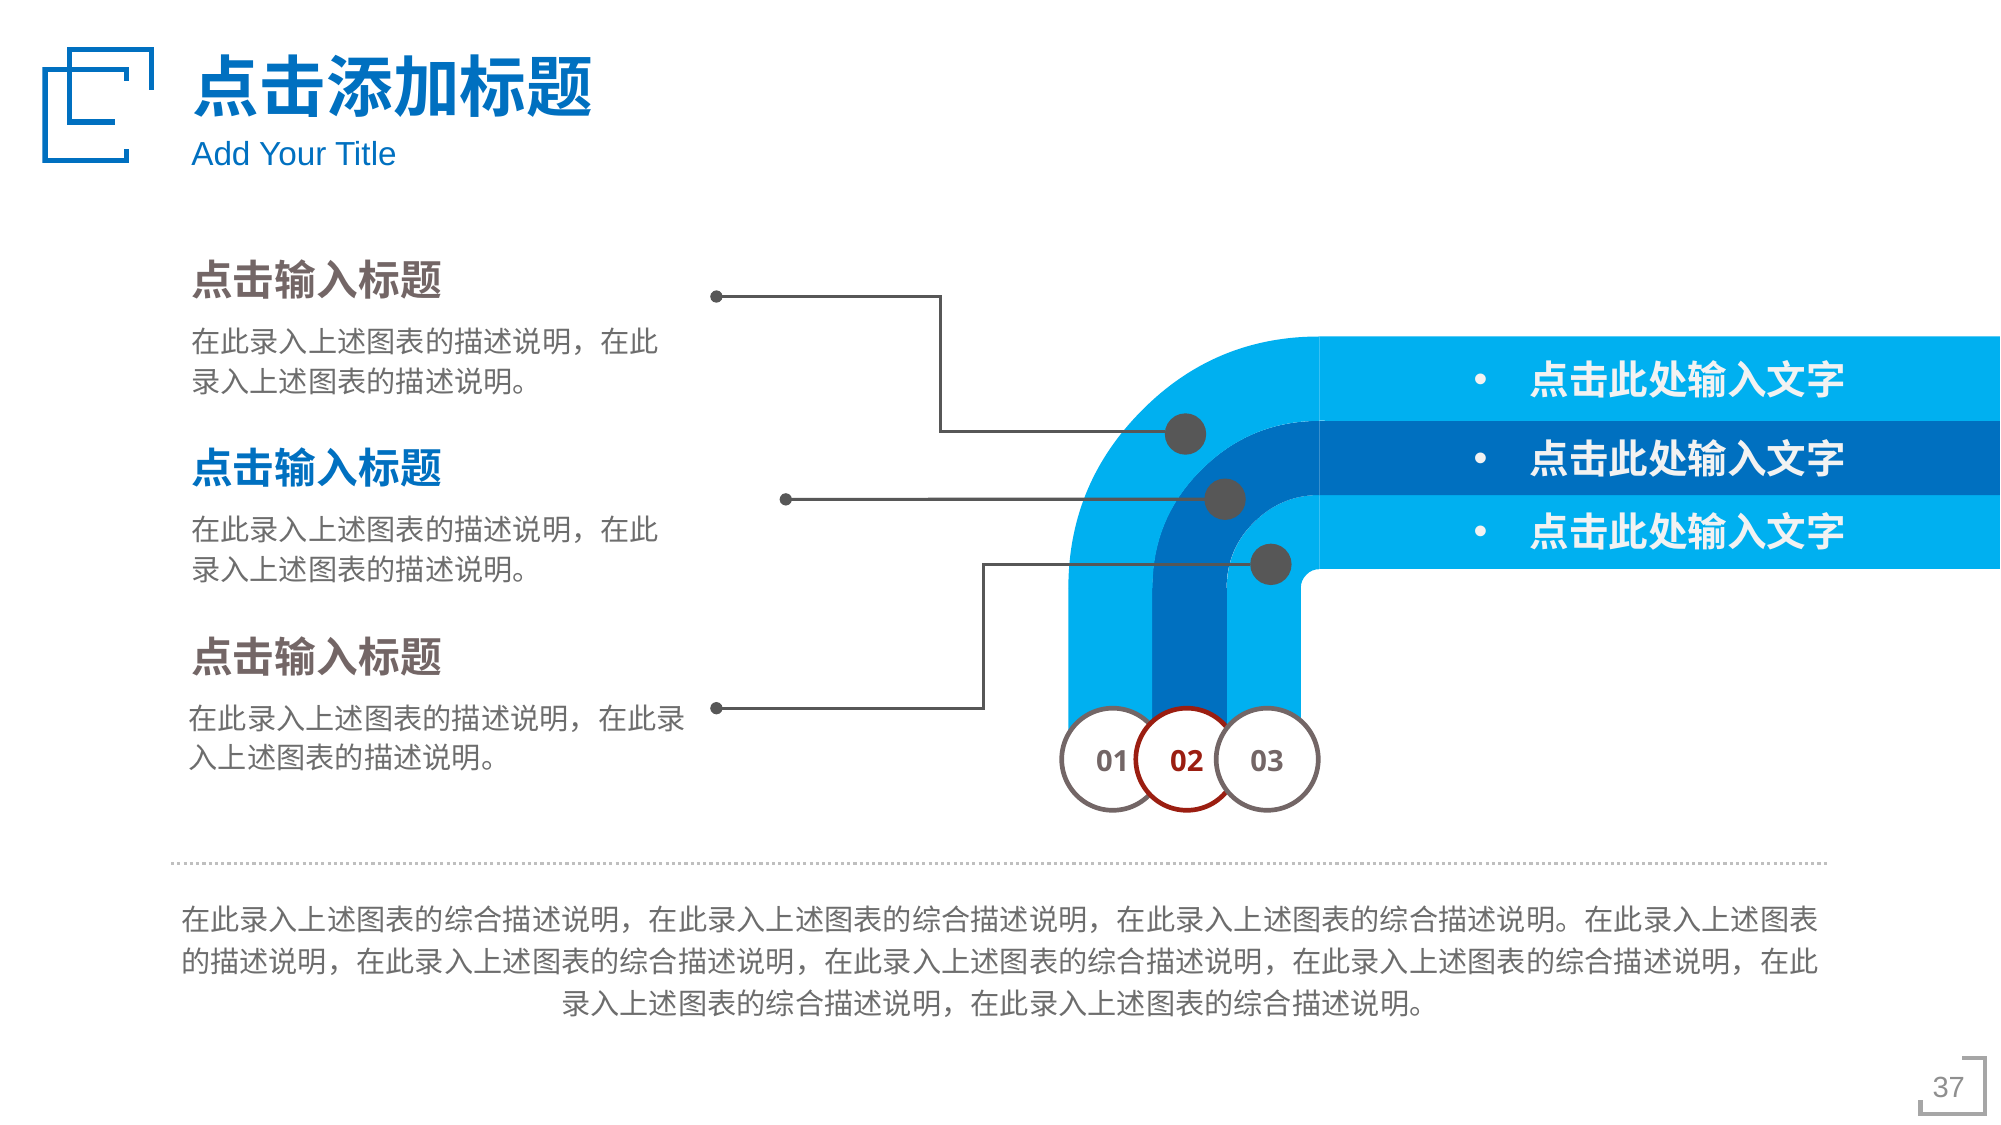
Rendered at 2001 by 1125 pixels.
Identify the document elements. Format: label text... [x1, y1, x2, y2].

text_box 点击输入标题 [176, 434, 595, 499]
text_box 02 [1134, 760, 1227, 812]
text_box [1068, 336, 2000, 760]
text_box 点击添加标题 [177, 36, 609, 132]
text_box Add Your Title [176, 124, 555, 180]
text_box 在此录入上述图表的描述说明，在此录入上述图表的描述说明。 [176, 499, 689, 594]
text_box 在此录入上述图表的综合描述说明，在此录入上述图表的综合描述说明，在此录入上述图表的综合描述说明。在此录入上述图表的描述说明，在此录入上述图表的综合描述说明，在此录入上述图表的综合描述说明，在此录入上述图表的综合描述说明，在此录入上述图表的综合描述说明，在此录入上述图表的综合描述说明。 [161, 886, 1839, 1028]
text_box 03 [1215, 760, 1320, 812]
text_box 01 [1060, 732, 1149, 812]
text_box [716, 564, 1251, 709]
text_box 点击输入标题 [176, 623, 595, 687]
text_box 在此录入上述图表的描述说明，在此录入上述图表的描述说明。 [176, 311, 689, 406]
text_box 在此录入上述图表的描述说明，在此录入上述图表的描述说明。 [173, 687, 713, 783]
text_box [716, 296, 1165, 432]
text_box 点击输入标题 [176, 246, 595, 311]
